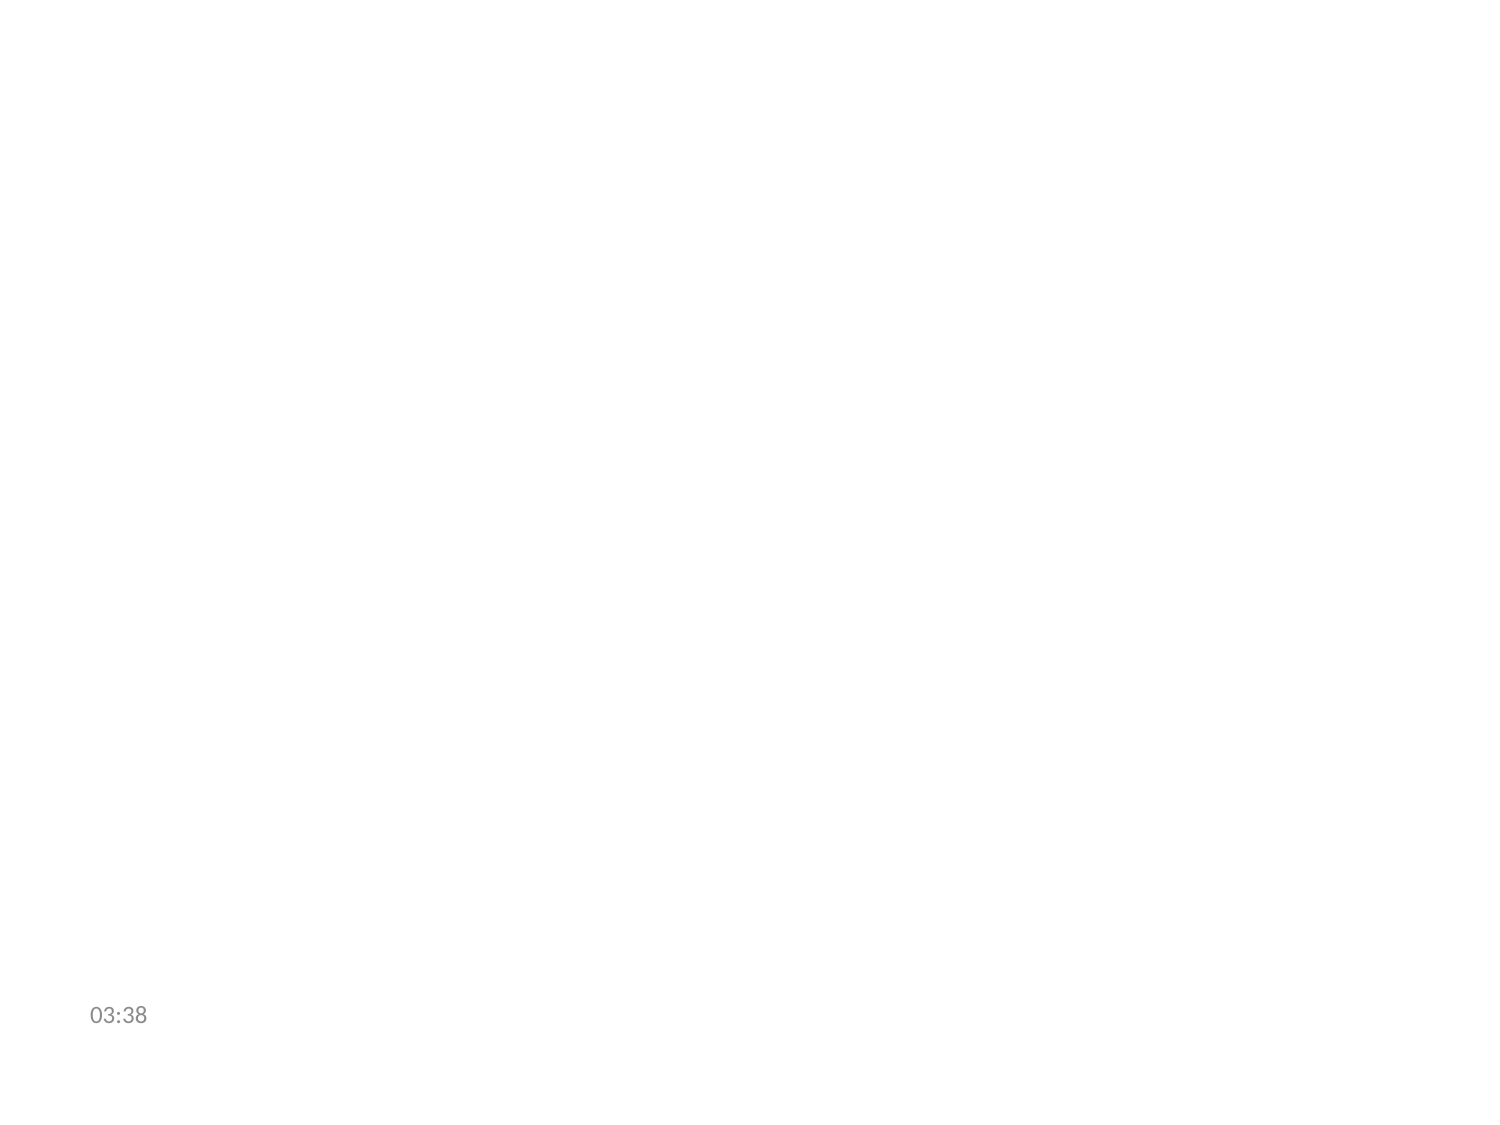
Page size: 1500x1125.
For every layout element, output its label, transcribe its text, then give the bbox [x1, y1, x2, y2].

text_box 15:35 [75, 983, 425, 1044]
